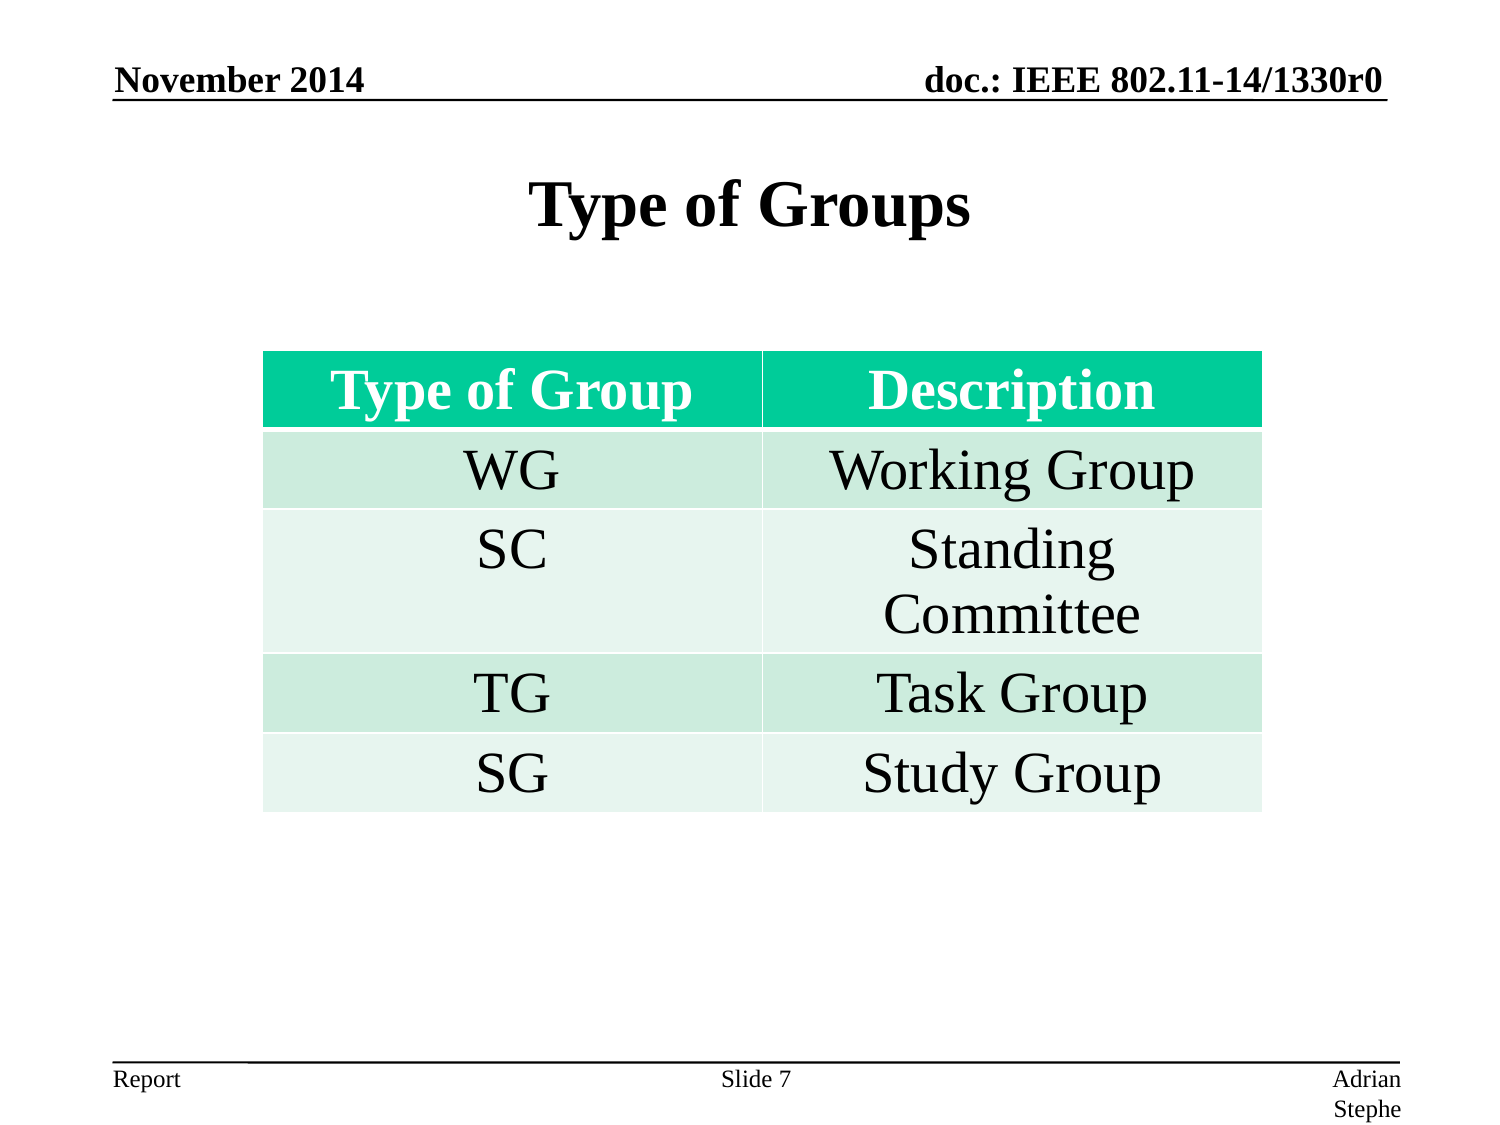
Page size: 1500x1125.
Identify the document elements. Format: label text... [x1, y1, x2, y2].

title Type of Groups [112, 112, 1388, 288]
table_cell SG [263, 734, 762, 812]
table_cell WG [263, 432, 762, 508]
table_cell Task Group [763, 654, 1262, 732]
slide_number Slide 7 [712, 1061, 800, 1093]
table_cell SC [263, 510, 762, 652]
footer Adrian Stephens, Intel Corporation [1324, 1061, 1402, 1093]
table_cell Standing Committee [763, 510, 1262, 652]
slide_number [114, 54, 374, 101]
table_cell Working Group [763, 432, 1262, 508]
table_cell Study Group [763, 734, 1262, 812]
table_header Type of Group [263, 351, 762, 427]
table_cell TG [263, 654, 762, 732]
table_header Description [763, 351, 1262, 427]
